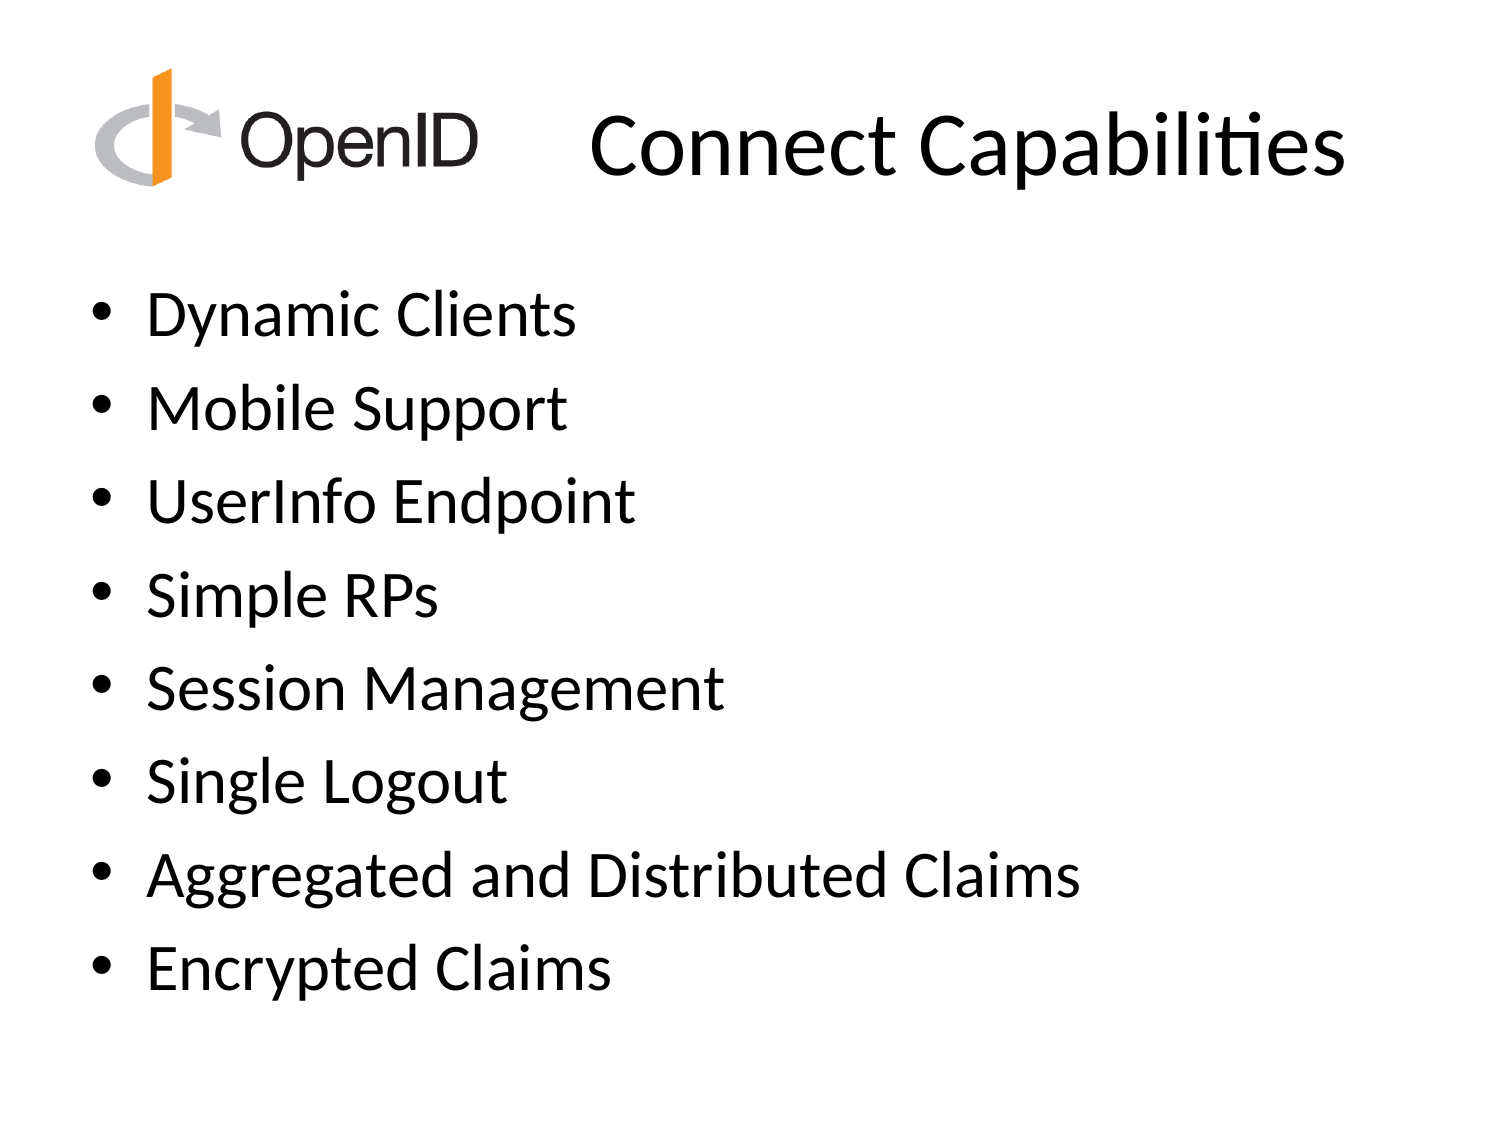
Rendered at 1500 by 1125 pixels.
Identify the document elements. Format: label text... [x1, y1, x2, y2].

list Dynamic Clients Mobile Support UserInfo Endpoint Simple RPs Session Management Single Logout Aggregated and Distributed Claims Encrypted Claims [75, 262, 1425, 1068]
picture [64, 44, 513, 225]
title Connect Capabilities [512, 45, 1425, 233]
